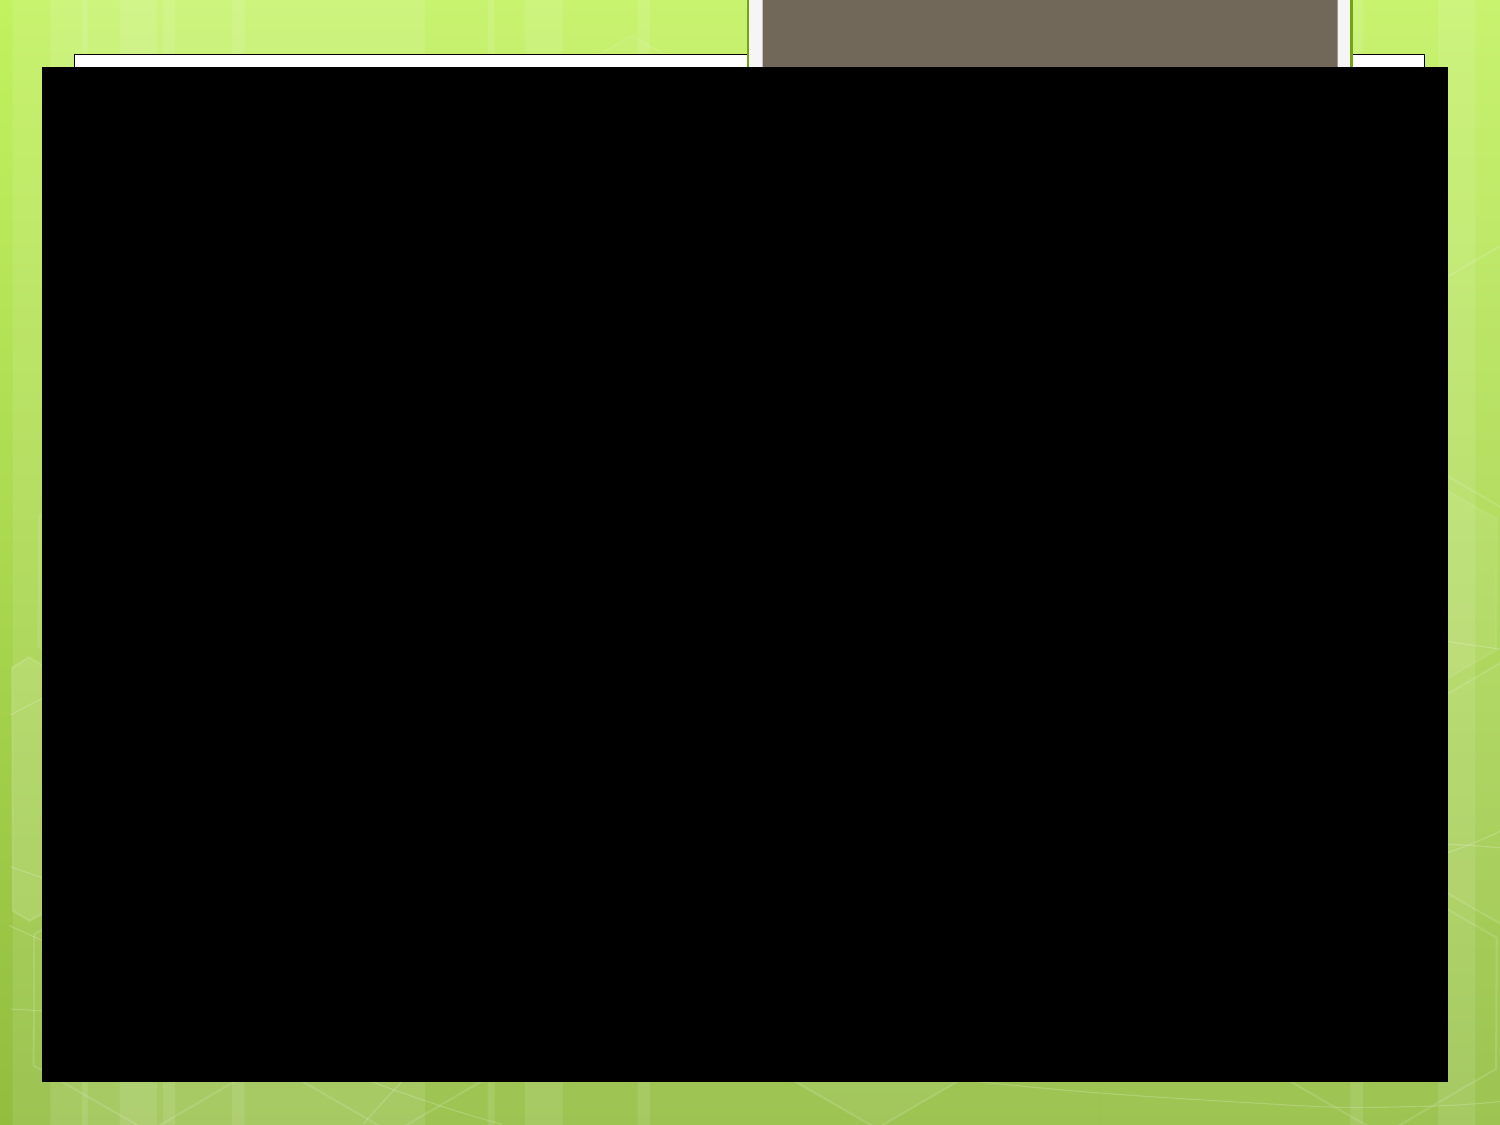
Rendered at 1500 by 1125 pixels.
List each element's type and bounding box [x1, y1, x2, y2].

text_box [41, 66, 1449, 1083]
